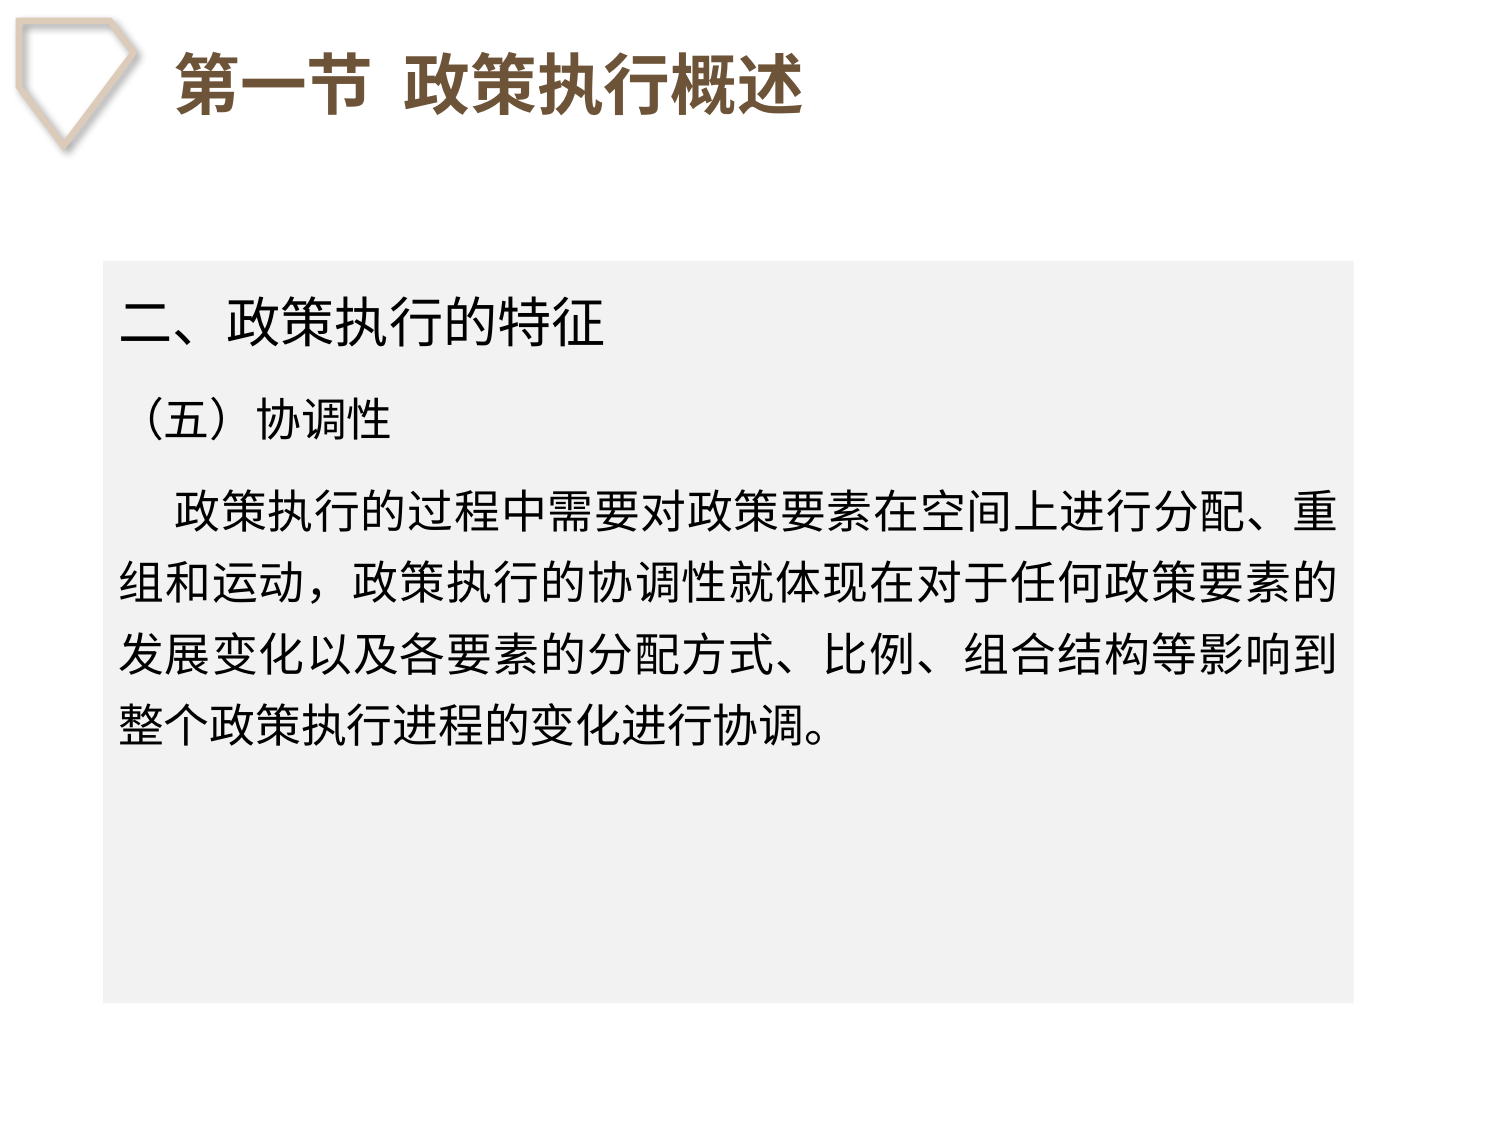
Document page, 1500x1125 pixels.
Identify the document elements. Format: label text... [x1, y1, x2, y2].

list 二、政策执行的特征 （五）协调性 政策执行的过程中需要对政策要素在空间上进行分配、重组和运动，政策执行的协调性就体现在对于任何政策要素的发展变化以及各要素的分配方式、比例、组合结构等影响到整个政策执行进程的变化进行协调。 [103, 260, 1354, 1004]
title 第一节 政策执行概述 [158, 18, 1456, 159]
